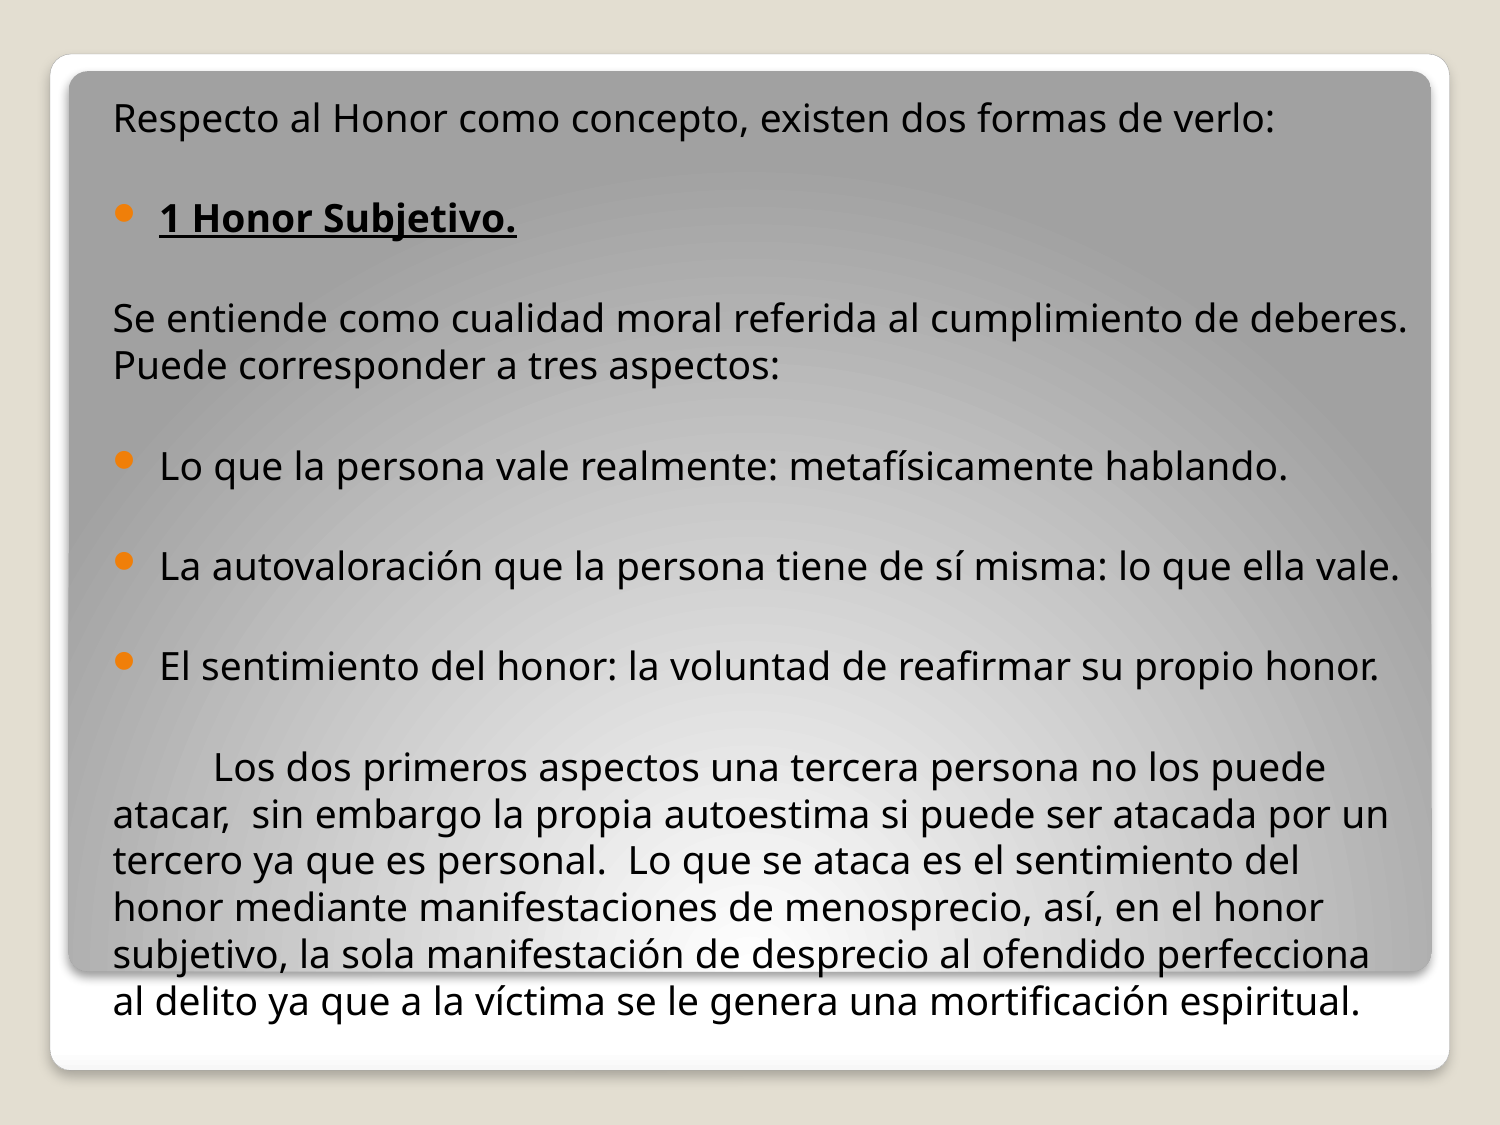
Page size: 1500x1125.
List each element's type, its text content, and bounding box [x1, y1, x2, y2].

list Respecto al Honor como concepto, existen dos formas de verlo: 1 Honor Subjetivo. Se entiende como cualidad moral referida al cumplimiento de deberes. Puede corresponder a tres aspectos: Lo que la persona vale realmente: metafísicamente hablando. La autovaloración que la persona tiene de sí misma: lo que ella vale. El sentimiento del honor: la voluntad de reafirmar su propio honor. Los dos primeros aspectos una tercera persona no los puede atacar, sin embargo la propia autoestima si puede ser atacada por un tercero ya que es personal. Lo que se ataca es el sentimiento del honor mediante manifestaciones de menosprecio, así, en el honor subjetivo, la sola manifestación de desprecio al ofendido perfecciona al delito ya que a la víctima se le genera una mortificación espiritual. [82, 78, 1425, 1050]
